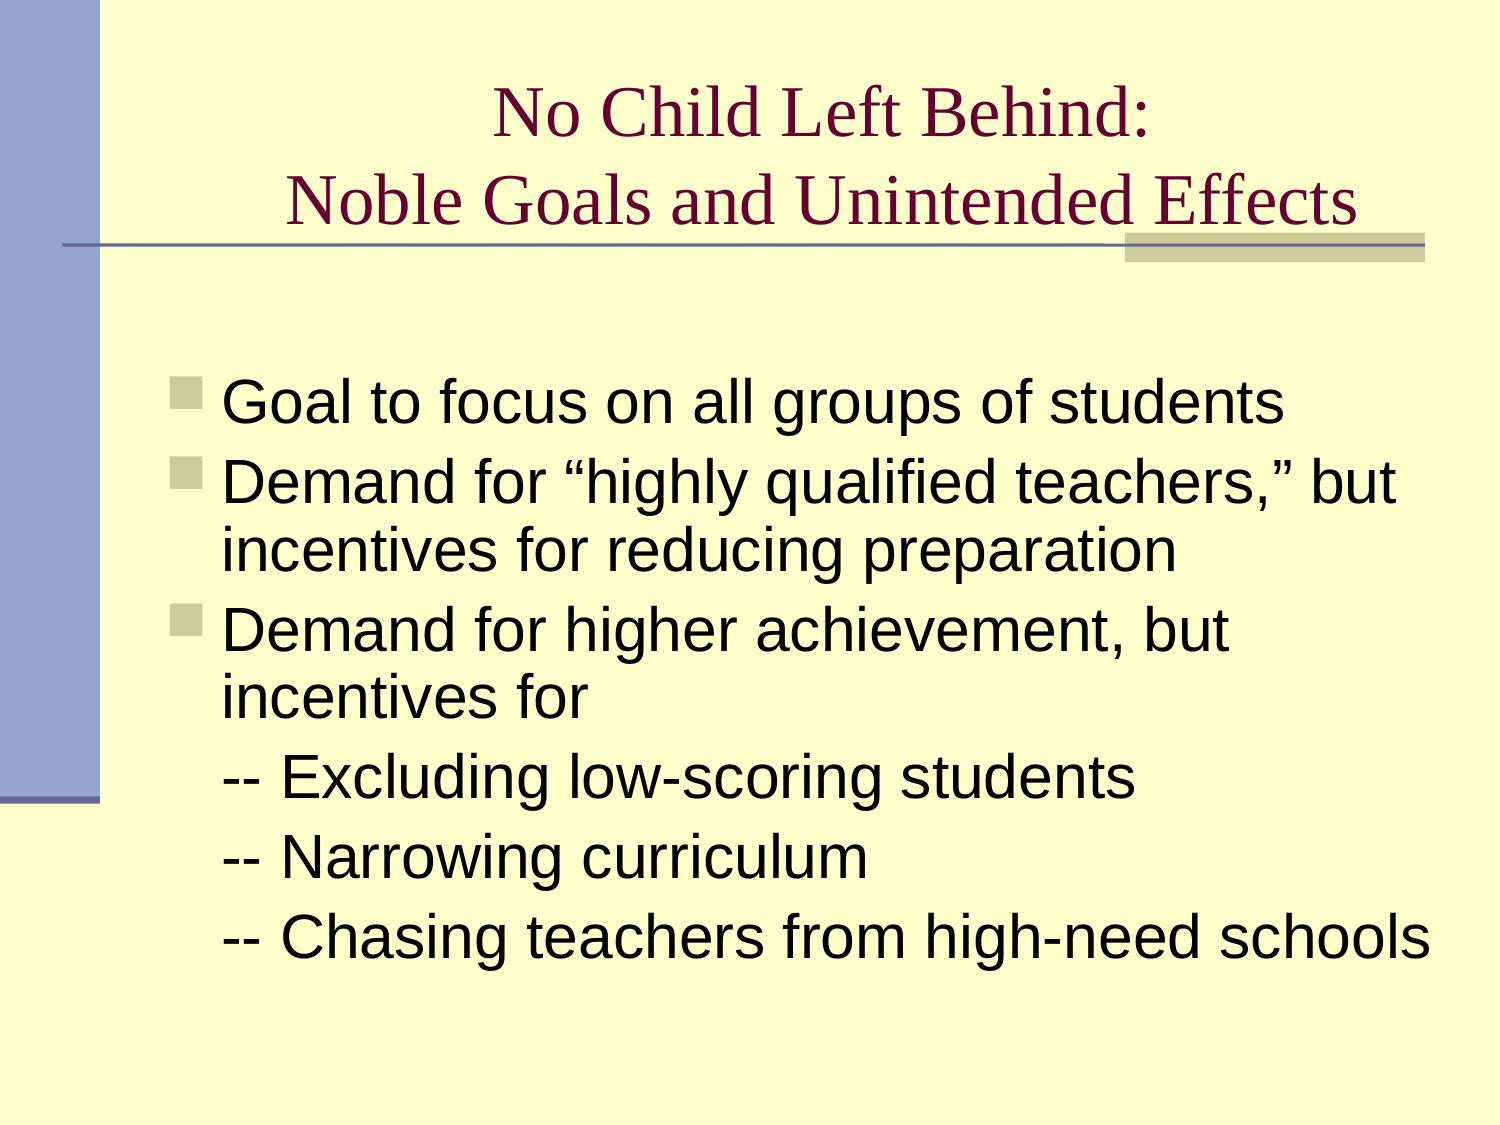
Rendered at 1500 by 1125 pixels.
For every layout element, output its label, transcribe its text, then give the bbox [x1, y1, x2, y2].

title No Child Left Behind: Noble Goals and Unintended Effects [149, 58, 1496, 244]
list Goal to focus on all groups of students Demand for “highly qualified teachers,” but incentives for reducing preparation Demand for higher achievement, but incentives for -- Excluding low-scoring students -- Narrowing curriculum -- Chasing teachers from high-need schools [149, 362, 1500, 1076]
